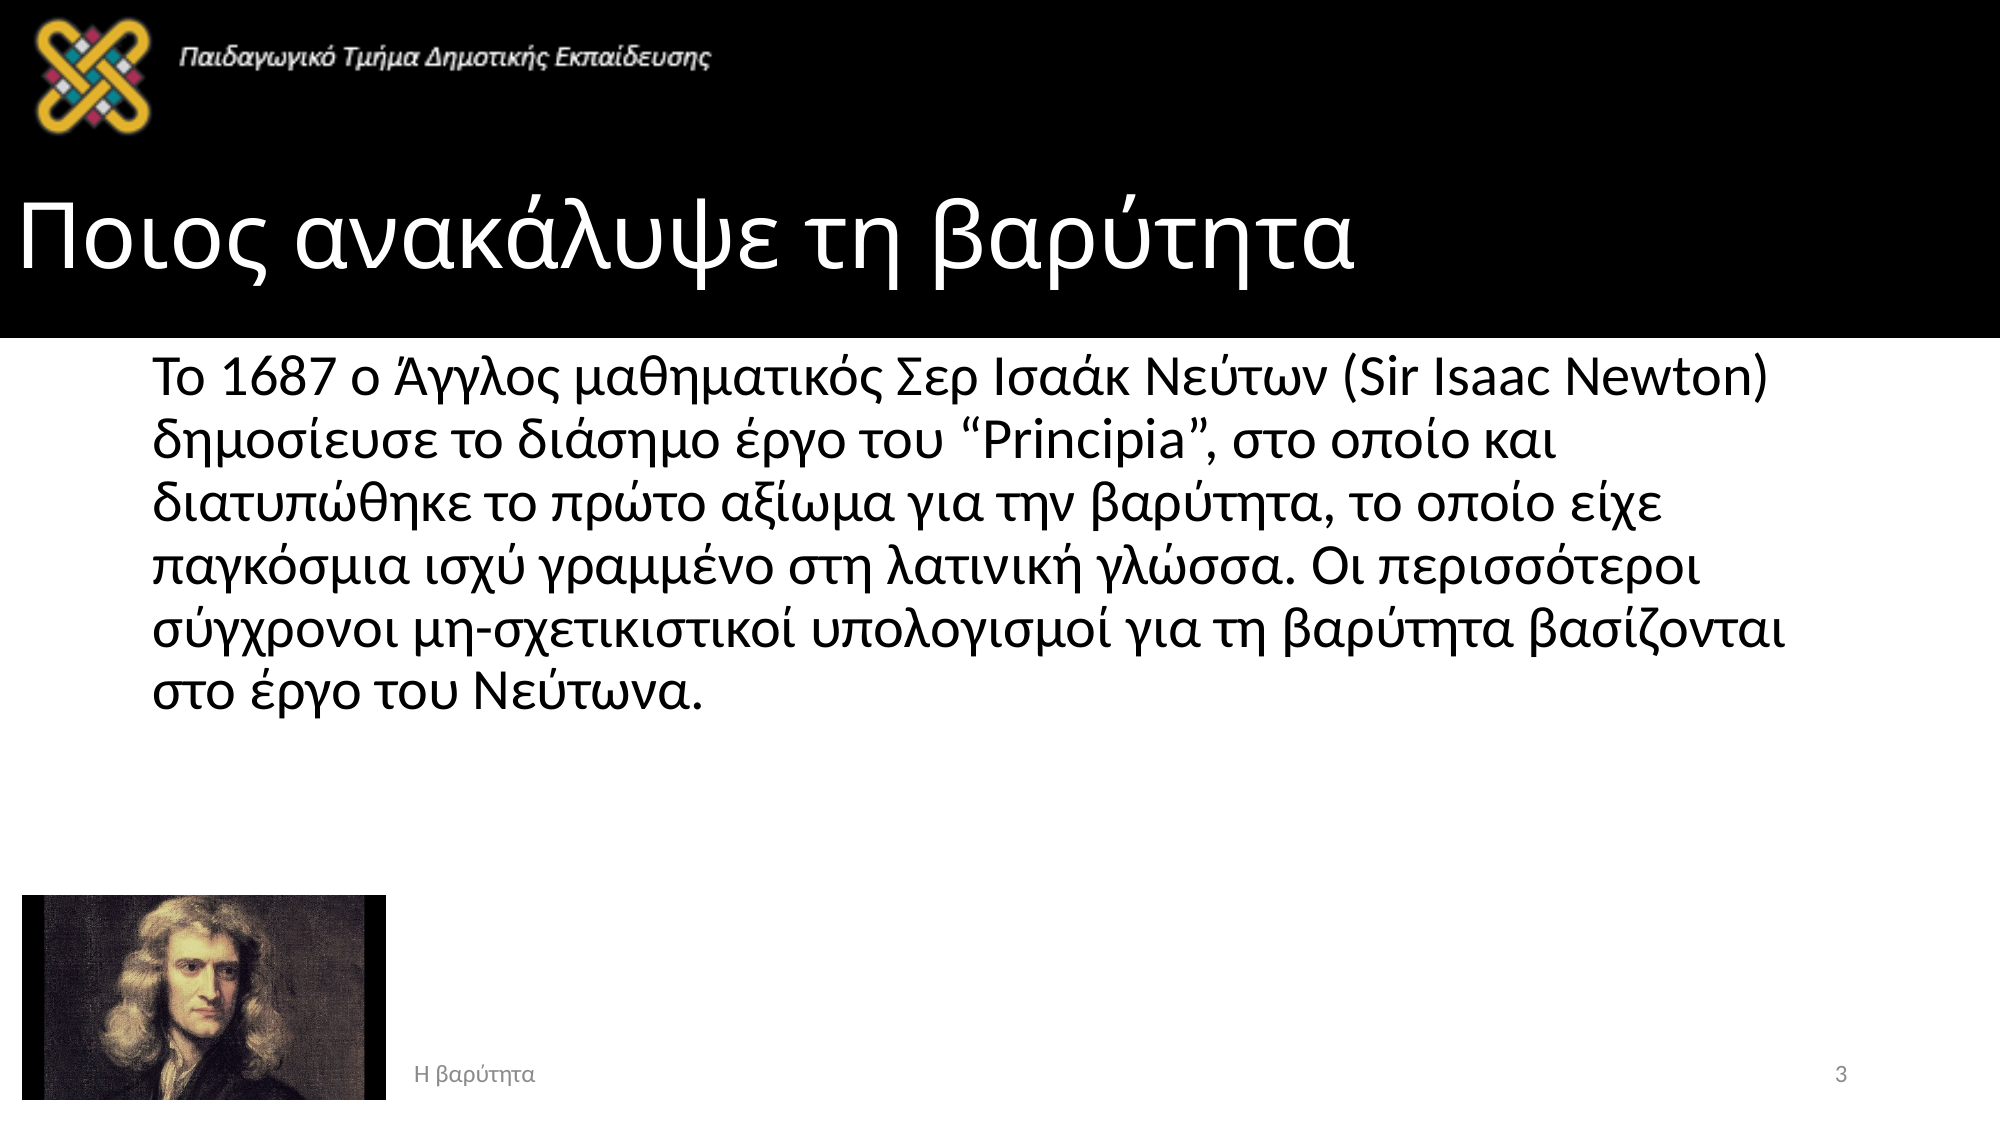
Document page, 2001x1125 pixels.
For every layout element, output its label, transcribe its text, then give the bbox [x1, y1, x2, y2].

slide_number 3 [1412, 1042, 1863, 1103]
list Το 1687 ο Άγγλος μαθηματικός Σερ Ισαάκ Νεύτων (Sir Isaac Newton) δημοσίευσε το διάσημο έργο του “Principia”, στο οποίο και διατυπώθηκε το πρώτο αξίωμα για την βαρύτητα, το οποίο είχε παγκόσμια ισχύ γραμμένο στη λατινική γλώσσα. Οι περισσότεροι σύγχρονοι μη-σχετικιστικοί υπολογισμοί για τη βαρύτητα βασίζονται στο έργο του Νεύτωνα. [137, 337, 1863, 1052]
footer Η βαρύτητα [137, 1042, 813, 1103]
title Ποιος ανακάλυψε τη βαρύτητα [0, 139, 2000, 338]
picture [0, 0, 2000, 139]
picture [22, 895, 137, 1100]
